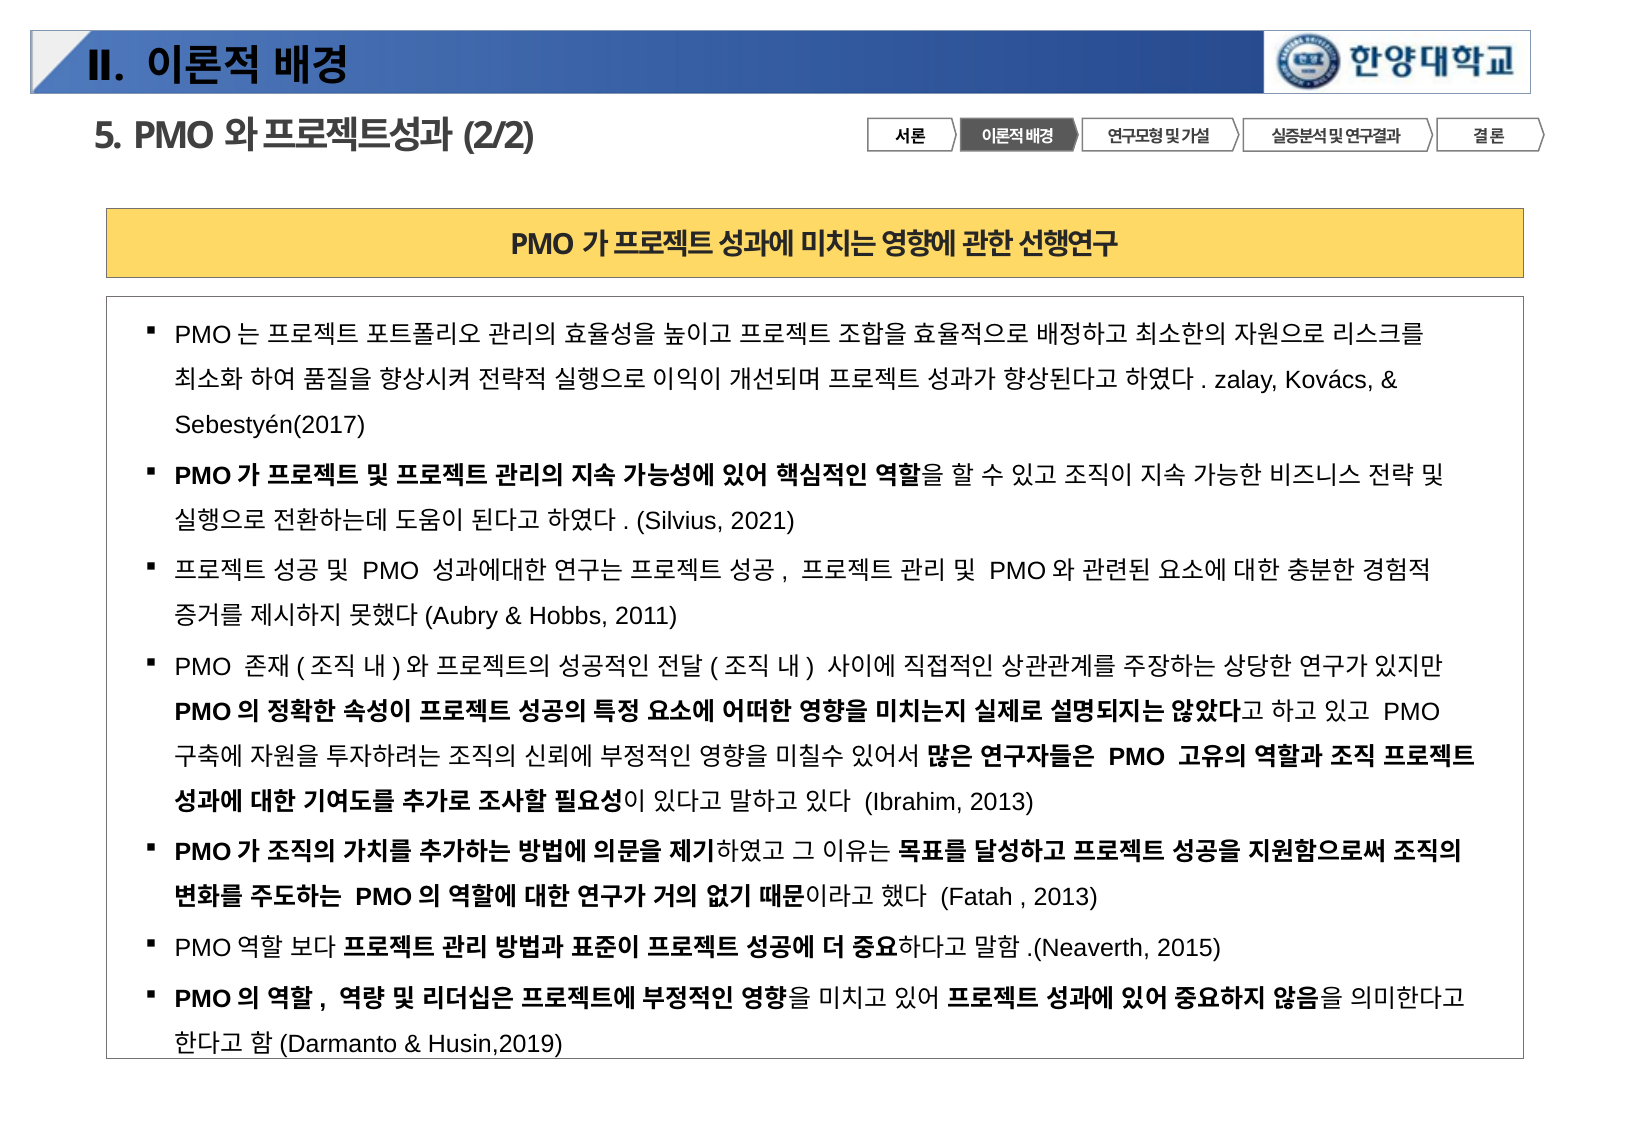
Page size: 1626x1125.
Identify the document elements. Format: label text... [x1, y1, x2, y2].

text_box [106, 296, 130, 1059]
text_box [867, 118, 1544, 152]
text_box 5. PMO와 프로젝트성과(2/2) [78, 91, 1544, 166]
text_box PMO가 프로젝트 성과에 미치는 영향에 관한 선행연구 [106, 208, 1524, 278]
text_box PMO는 프로젝트 포트폴리오 관리의 효율성을 높이고 프로젝트 조합을 효율적으로 배정하고 최소한의 자원으로 리스크를 최소화 하여 품질을 향상시켜 전략적 실행으로 이익이 개선되며 프로젝트 성과가 향상된다고 하였다. zalay, Kovács, & Sebestyén(2017) PMO가 프로젝트 및 프로젝트 관리의 지속 가능성에 있어 핵심적인 역할을 할 수 있고 조직이 지속 가능한 비즈니스 전략 및 실행으로 전환하는데 도움이 된다고 하였다. (Silvius, 2021) 프로젝트 성공 및 PMO 성과에대한 연구는 프로젝트 성공, 프로젝트 관리 및 PMO와 관련된 요소에 대한 충분한 경험적 증거를 제시하지 못했다(Aubry & Hobbs, 2011) PMO 존재(조직 내)와 프로젝트의 성공적인 전달(조직 내) 사이에 직접적인 상관관계를 주장하는 상당한 연구가 있지만 PMO의 정확한 속성이 프로젝트 성공의 특정 요소에 어떠한 영향을 미치는지 실제로 설명되지는 않았다고 하고 있고 PMO구축에 자원을 투자하려는 조직의 신뢰에 부정적인 영향을 미칠수 있어서 많은 연구자들은 PMO 고유의 역할과 조직 프로젝트 성과에 대한 기여도를 추가로 조사할 필요성이 있다고 말하고 있다 (Ibrahim, 2013) PMO가 조직의 가치를 추가하는 방법에 의문을 제기하였고 그 이유는 목표를 달성하고 프로젝트 성공을 지원함으로써 조직의 변화를 주도하는 PMO의 역할에 대한 연구가 거의 없기 때문이라고 했다 (Fatah , 2013) PMO역할 보다 프로젝트 관리 방법과 표준이 프로젝트 성공에 더 중요하다고 말함.(Neaverth, 2015) PMO의 역할, 역량 및 리더십은 프로젝트에 부정적인 영향을 미치고 있어 프로젝트 성과에 있어 중요하지 않음을 의미한다고 한다고 함(Darmanto & Husin,2019) [130, 296, 1500, 1065]
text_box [30, 30, 1531, 97]
text_box [1500, 296, 1524, 1059]
